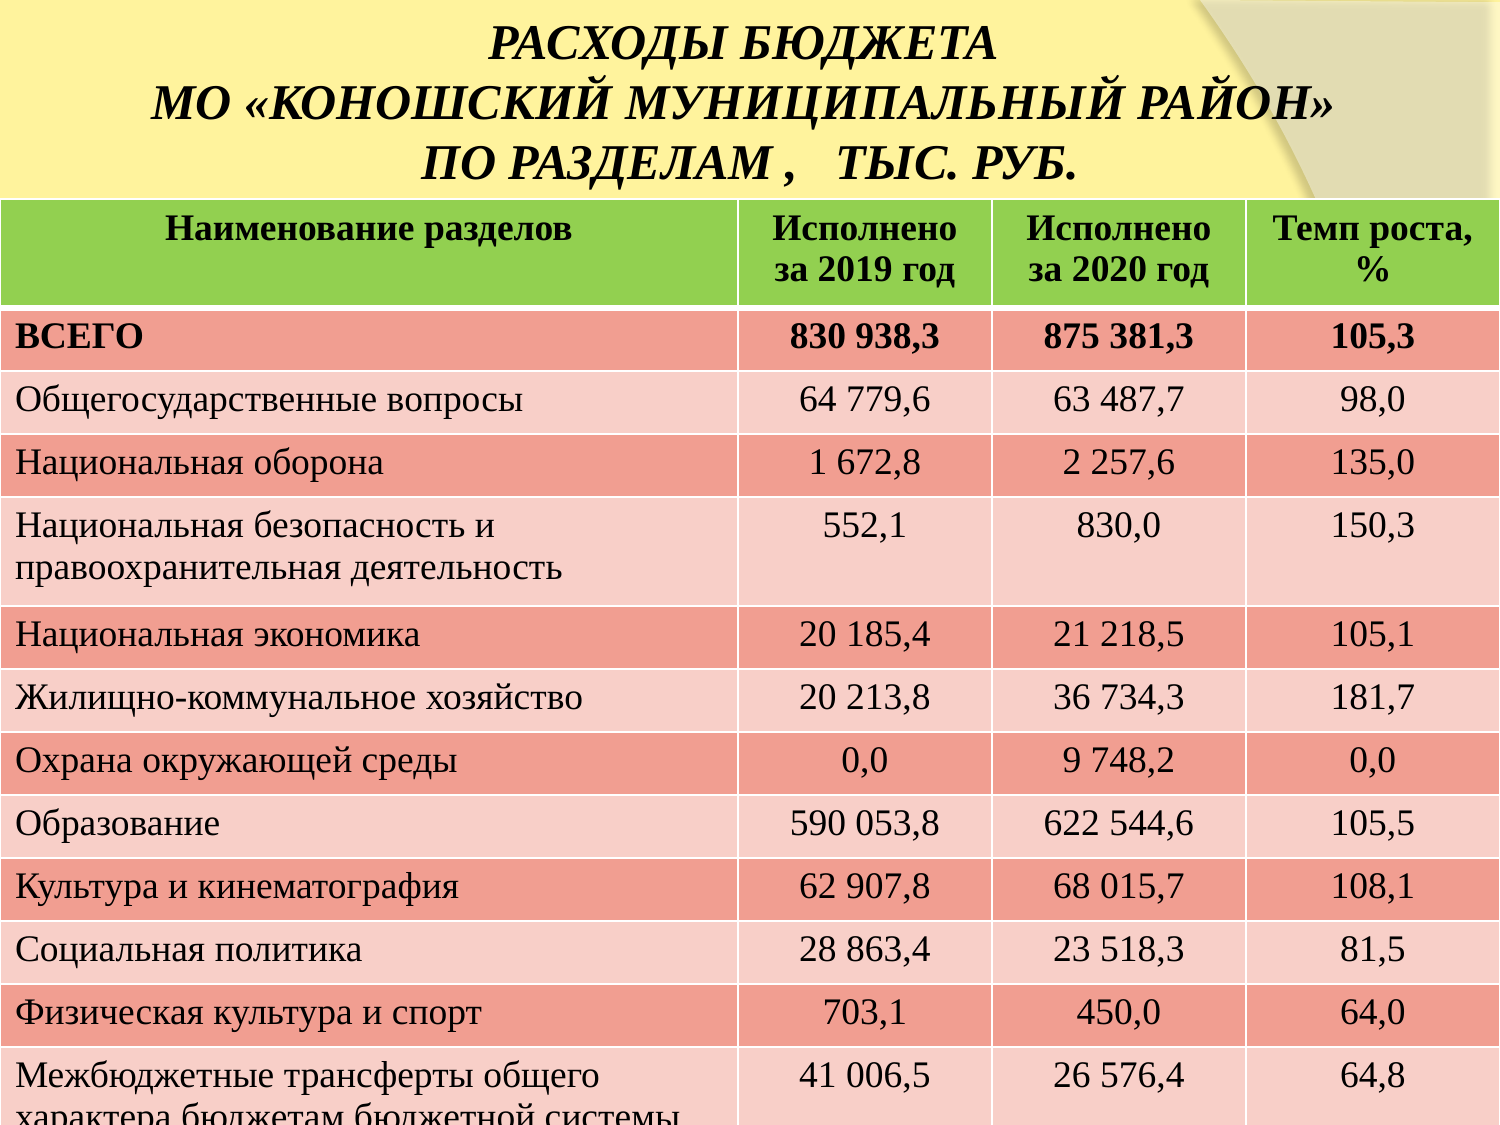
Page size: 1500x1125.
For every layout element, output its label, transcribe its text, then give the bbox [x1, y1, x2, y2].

table_cell Общегосударственные вопросы [1, 372, 737, 433]
table_cell Охрана окружающей среды [1, 733, 737, 794]
table_cell 20 185,4 [739, 607, 991, 668]
table_cell Жилищно-коммунальное хозяйство [1, 670, 737, 731]
table_cell 2 257,6 [993, 435, 1245, 496]
table_cell 830 938,3 [739, 311, 991, 370]
table_cell 64,0 [1247, 985, 1499, 1046]
table_cell 26 576,4 [993, 1048, 1245, 1125]
table_cell 590 053,8 [739, 796, 991, 857]
table_cell 36 734,3 [993, 670, 1245, 731]
table_cell ВСЕГО [1, 311, 737, 370]
table_cell 64 779,6 [739, 372, 991, 433]
table_cell 108,1 [1247, 859, 1499, 920]
table_header Исполнено за 2020 год [993, 200, 1245, 305]
table_cell 28 863,4 [739, 922, 991, 983]
table_cell 21 218,5 [993, 607, 1245, 668]
table_cell 181,7 [1247, 670, 1499, 731]
table_cell 63 487,7 [993, 372, 1245, 433]
table_cell 552,1 [739, 498, 991, 605]
table_cell 81,5 [1247, 922, 1499, 983]
table_cell 68 015,7 [993, 859, 1245, 920]
table_cell Национальная оборона [1, 435, 737, 496]
table_cell 830,0 [993, 498, 1245, 605]
table_cell 64,8 [1247, 1048, 1499, 1125]
table_cell 450,0 [993, 985, 1245, 1046]
table_cell 62 907,8 [739, 859, 991, 920]
table_header Наименование разделов [1, 200, 737, 305]
table_cell 105,5 [1247, 796, 1499, 857]
table_cell 0,0 [1247, 733, 1499, 794]
table_cell 98,0 [1247, 372, 1499, 433]
table_cell 20 213,8 [739, 670, 991, 731]
table_cell 150,3 [1247, 498, 1499, 605]
table_cell 703,1 [739, 985, 991, 1046]
table_cell 23 518,3 [993, 922, 1245, 983]
table_cell 135,0 [1247, 435, 1499, 496]
table_cell 875 381,3 [993, 311, 1245, 370]
table_cell 105,3 [1247, 311, 1499, 370]
table_cell Социальная политика [1, 922, 737, 983]
table_cell Культура и кинематография [1, 859, 737, 920]
table_cell Образование [1, 796, 737, 857]
table_header Темп роста, % [1247, 200, 1499, 305]
table_cell 0,0 [739, 733, 991, 794]
table_cell 41 006,5 [739, 1048, 991, 1125]
table_header Исполнено за 2019 год [739, 200, 991, 305]
table_cell 105,1 [1247, 607, 1499, 668]
table_cell 1 672,8 [739, 435, 991, 496]
table_cell 622 544,6 [993, 796, 1245, 857]
title РАСХОДЫ БЮДЖЕТА МО «КОНОШСКИЙ МУНИЦИПАЛЬНЫЙ РАЙОН» ПО РАЗДЕЛАМ , ТЫС. РУБ. [0, 0, 1500, 198]
table_cell Физическая культура и спорт [1, 985, 737, 1046]
table_cell Национальная безопасность и правоохранительная деятельность [1, 498, 737, 605]
table_cell Национальная экономика [1, 607, 737, 668]
table_cell 9 748,2 [993, 733, 1245, 794]
table_cell Межбюджетные трансферты общего характера бюджетам бюджетной системы РФ [1, 1048, 737, 1125]
